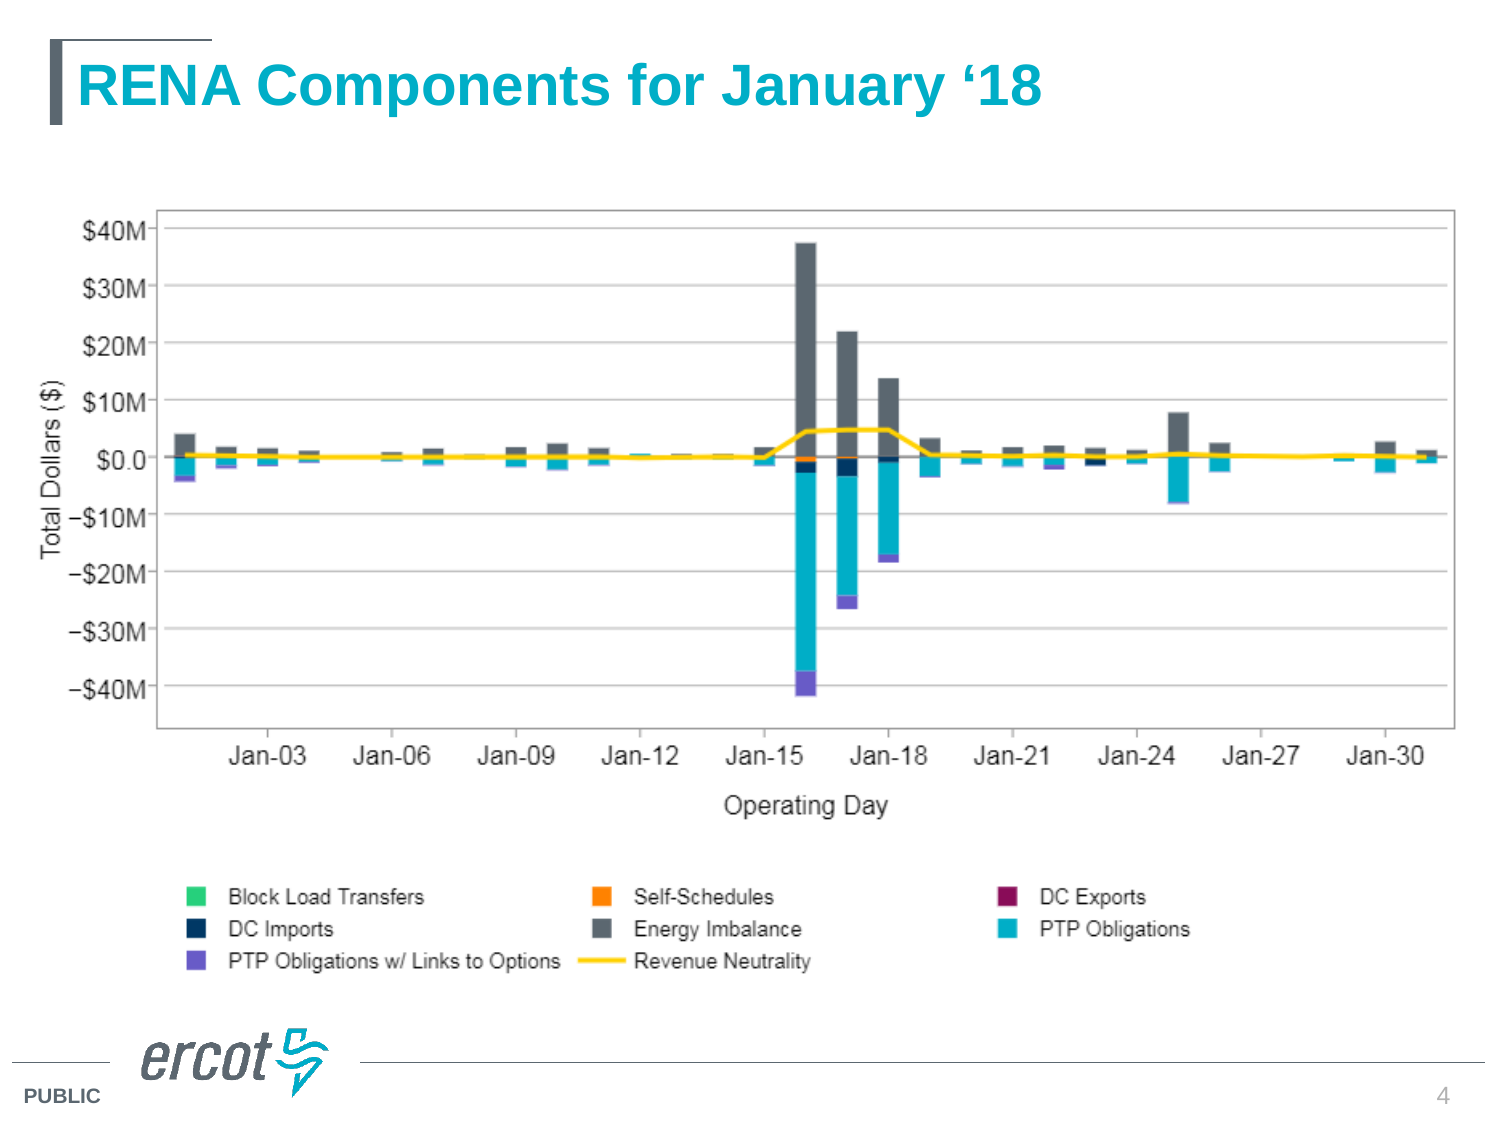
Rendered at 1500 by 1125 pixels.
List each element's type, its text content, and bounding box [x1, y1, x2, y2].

slide_number 4 [1400, 1076, 1488, 1113]
title RENA Components for January ‘18 [62, 39, 1450, 125]
picture [137, 1024, 332, 1100]
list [29, 202, 1476, 988]
